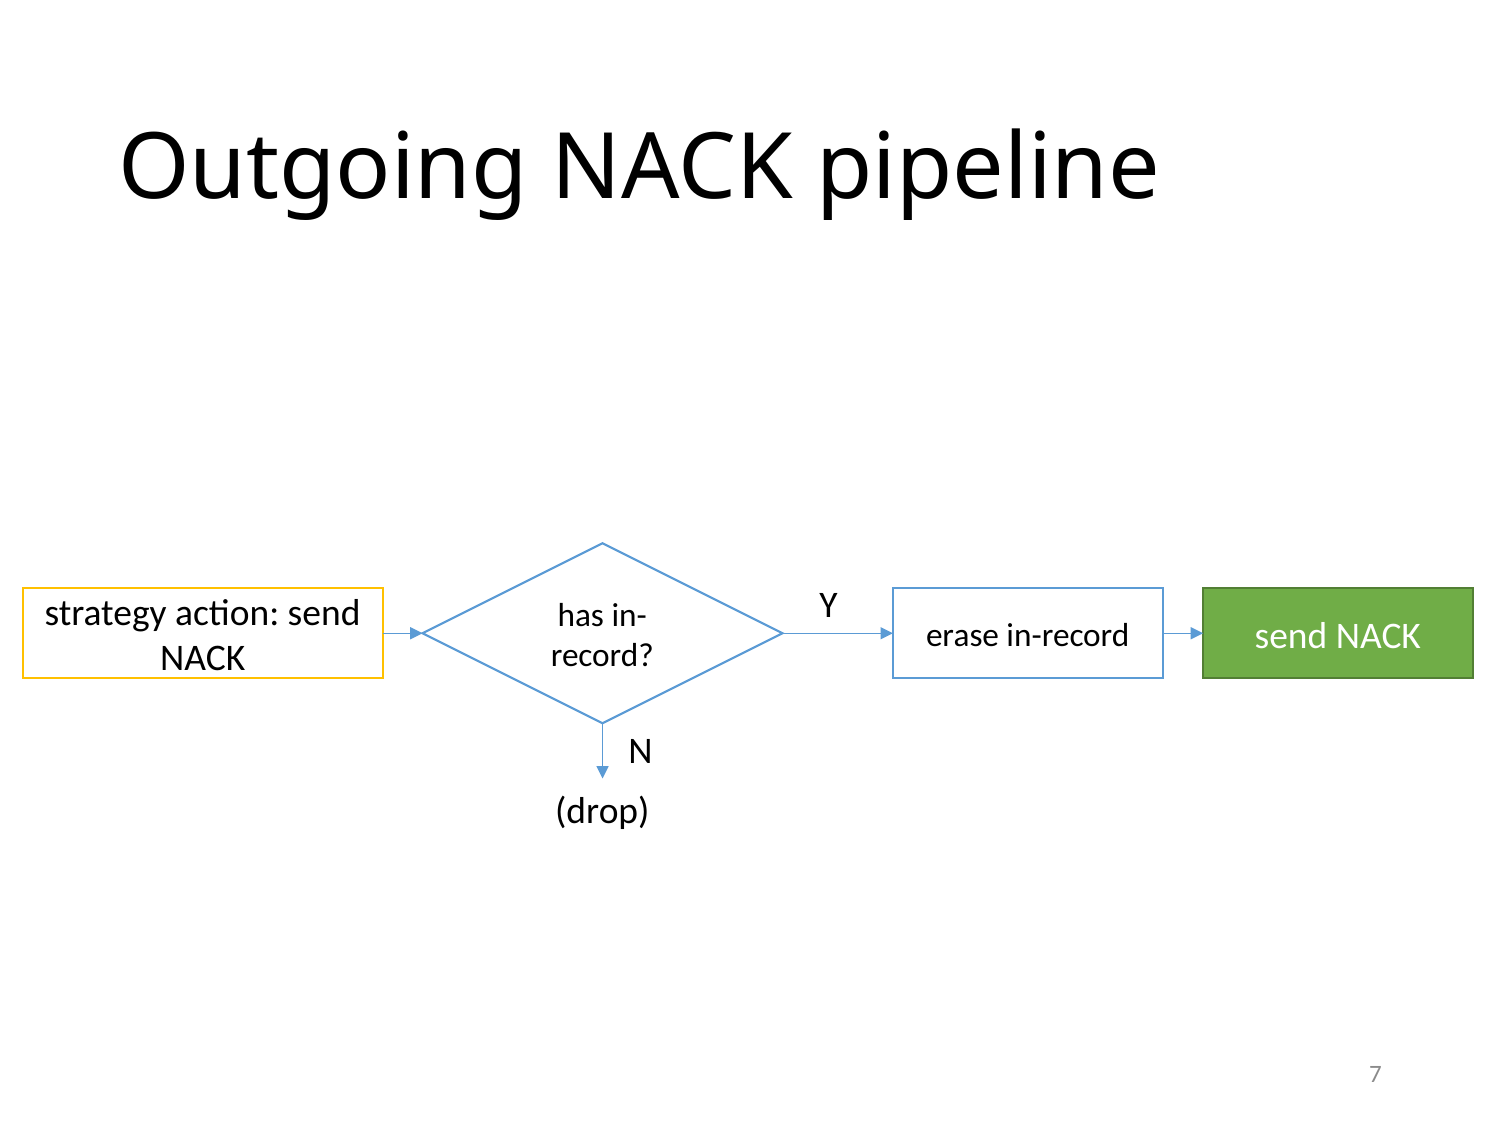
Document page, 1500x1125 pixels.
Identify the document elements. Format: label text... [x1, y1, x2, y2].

text_box N [613, 718, 668, 779]
slide_number 7 [1059, 1042, 1397, 1103]
text_box send NACK [1202, 587, 1474, 679]
text_box has in-record? [422, 542, 785, 725]
text_box erase in-record [892, 587, 1164, 679]
text_box Y [804, 572, 853, 633]
title Outgoing NACK pipeline [103, 59, 1397, 278]
text_box (drop) [540, 778, 665, 839]
text_box strategy action: send NACK [22, 587, 384, 679]
